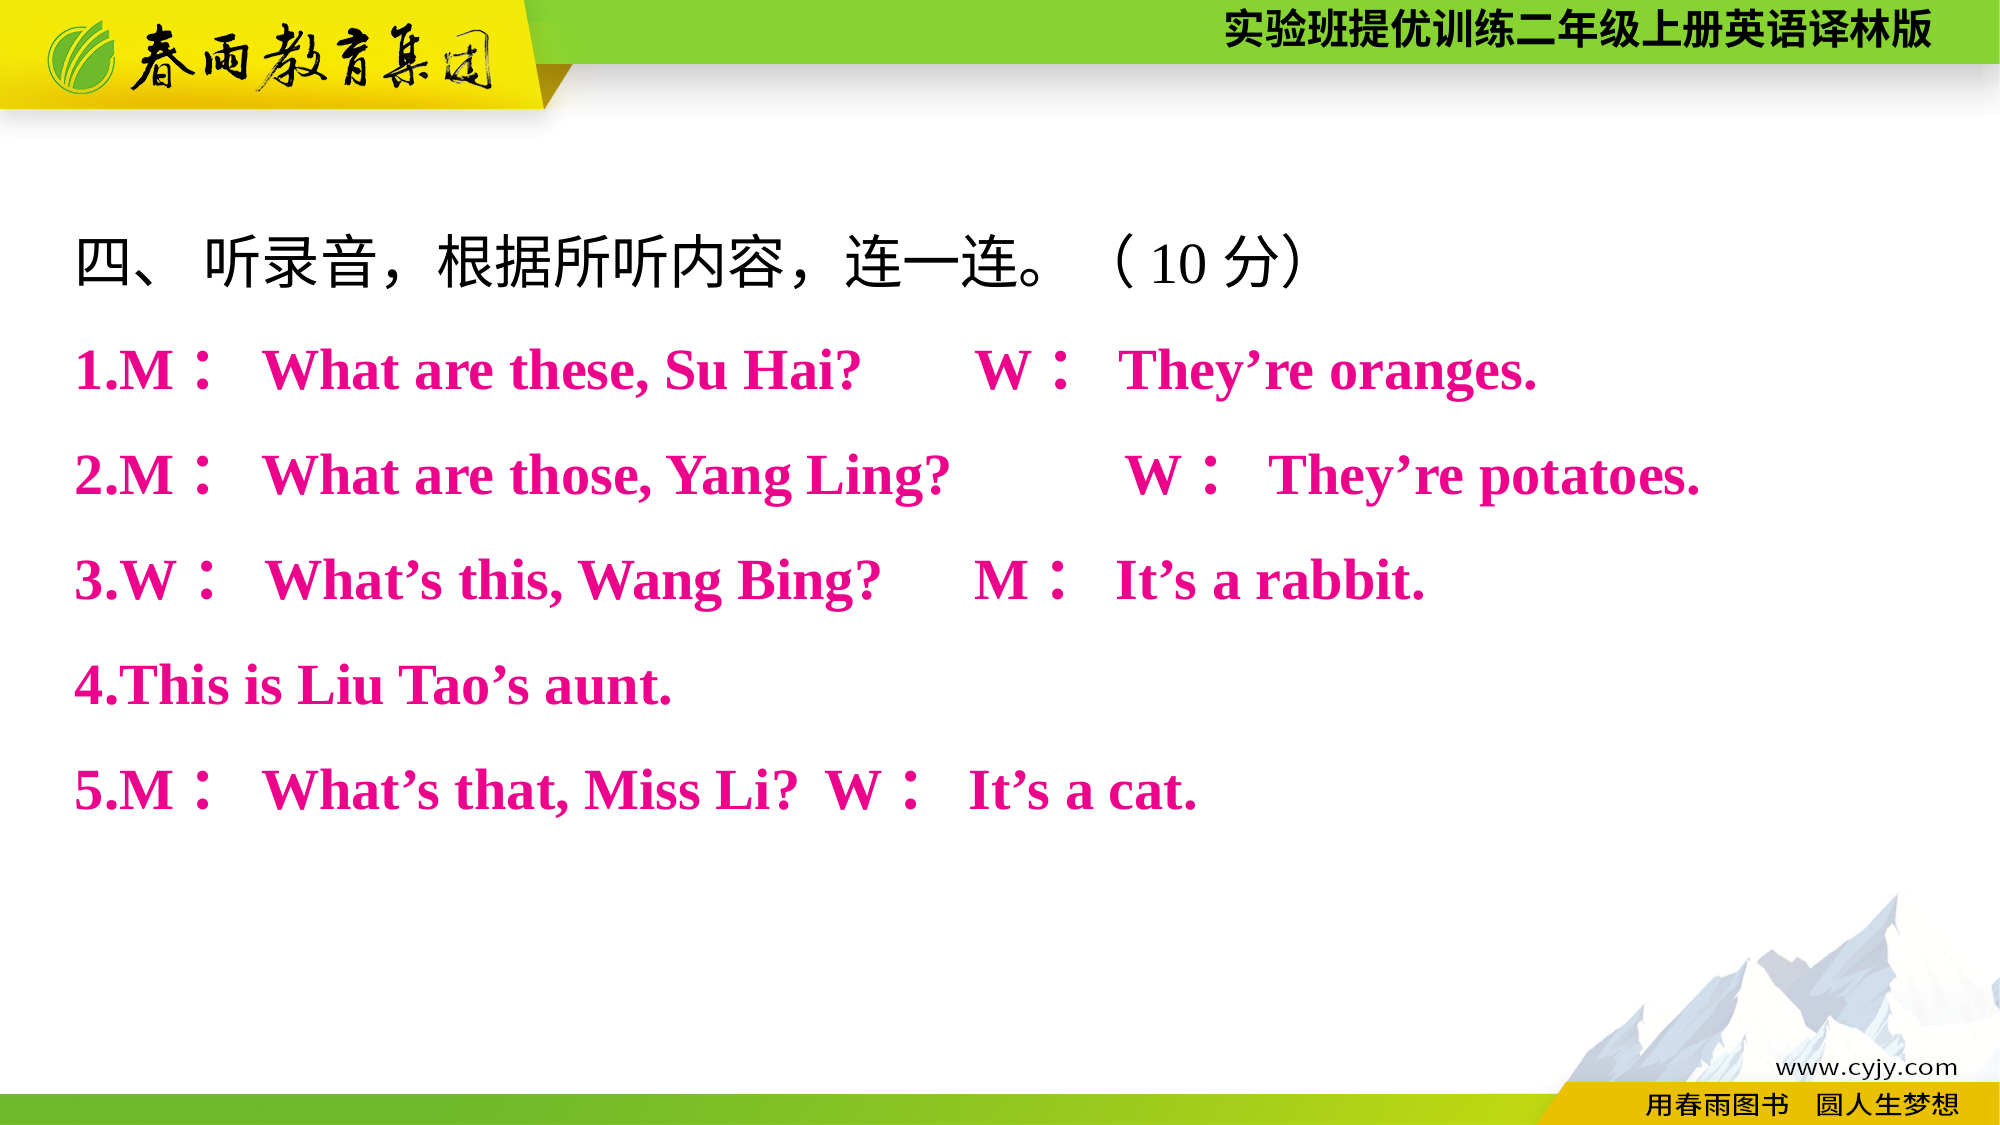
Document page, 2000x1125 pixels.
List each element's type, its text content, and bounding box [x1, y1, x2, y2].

list 四、 听录音，根据所听内容，连一连。（10分） [59, 183, 1944, 288]
text_box 1.M：What are these, Su Hai? W：They’re oranges. 2.M：What are those, Yang Ling? W：They’re potatoes. 3.W：What’s this, Wang Bing? M：It’s a rabbit. 4.This is Liu Tao’s aunt. 5.M：What’s that, Miss Li? W：It’s a cat. [59, 288, 1944, 829]
picture [0, 0, 2000, 1125]
